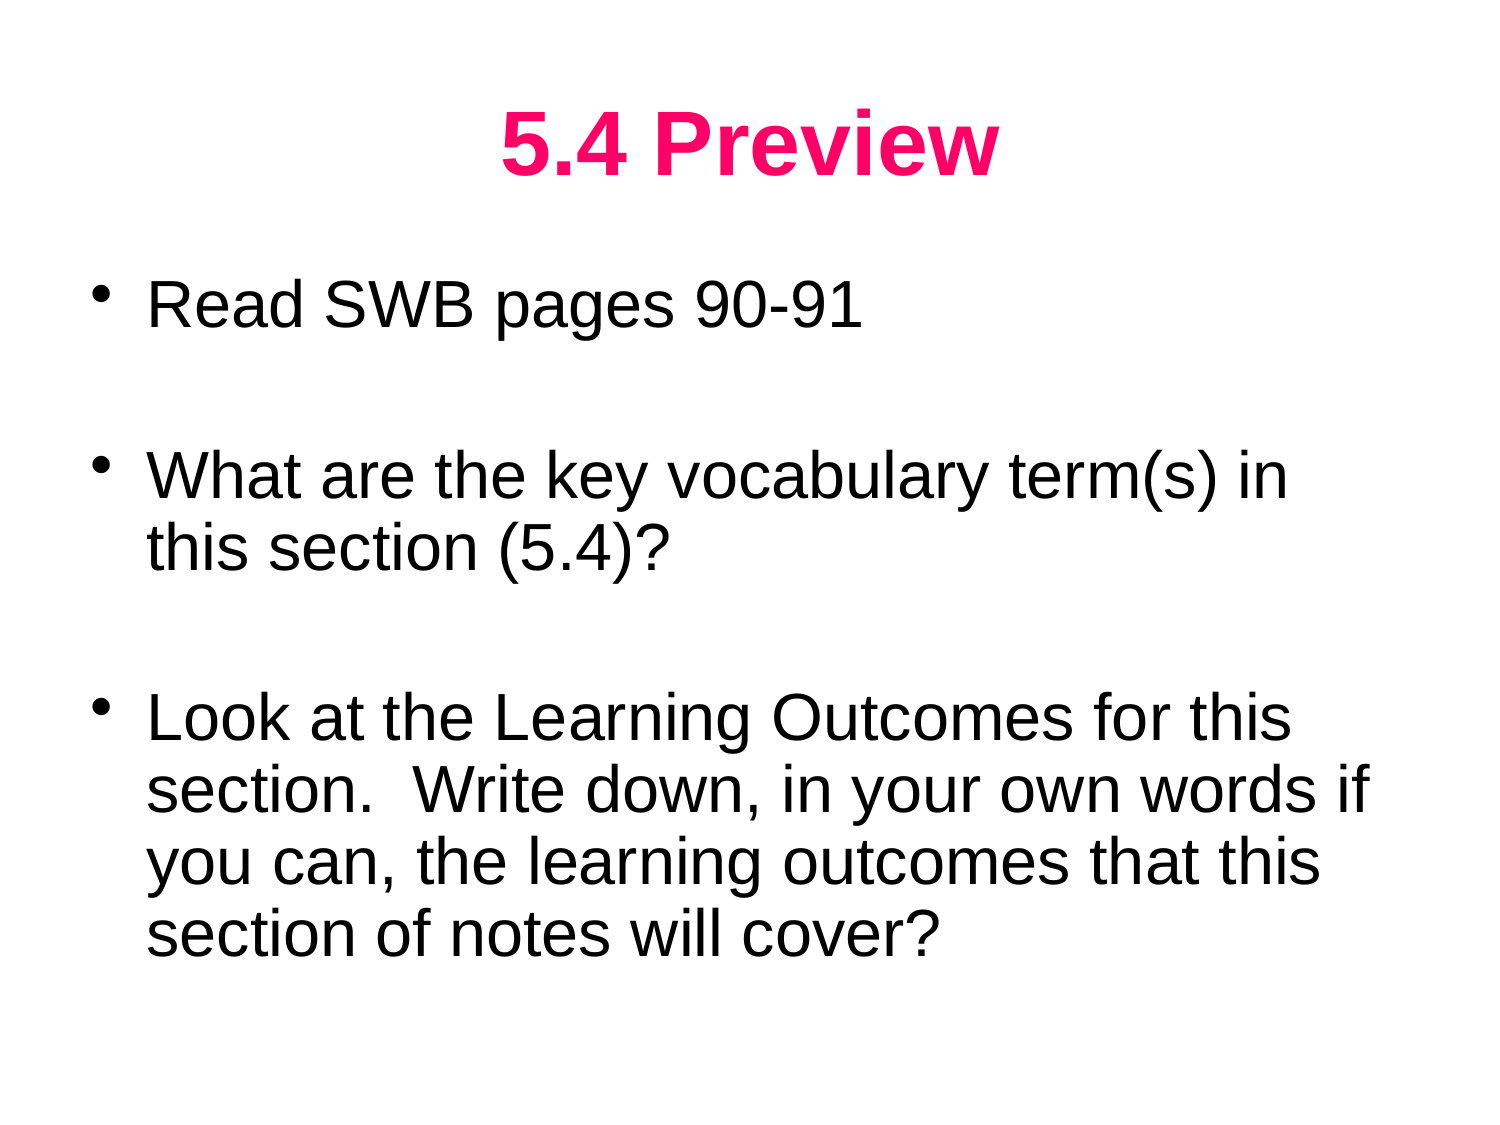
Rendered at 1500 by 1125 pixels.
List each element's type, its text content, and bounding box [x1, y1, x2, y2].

list Read SWB pages 90-91 What are the key vocabulary term(s) in this section (5.4)? Look at the Learning Outcomes for this section. Write down, in your own words if you can, the learning outcomes that this section of notes will cover? [74, 262, 1426, 1006]
title 5.4 Preview [74, 44, 1426, 233]
